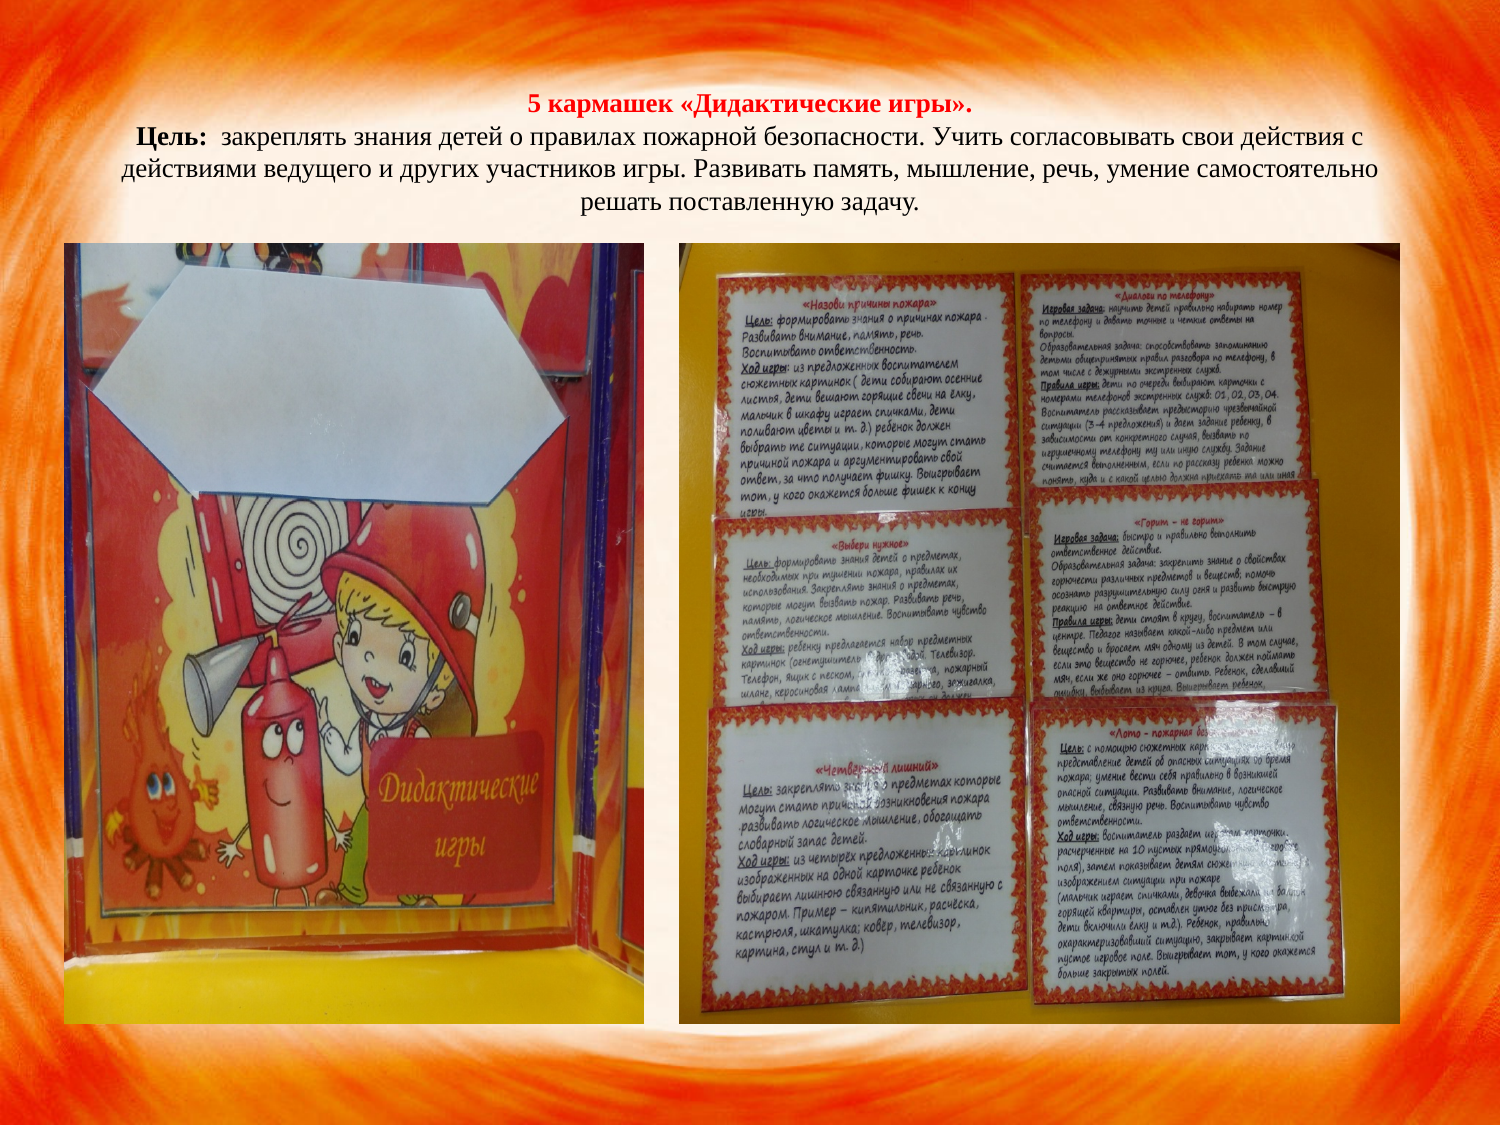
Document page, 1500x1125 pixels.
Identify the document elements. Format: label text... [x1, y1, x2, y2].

picture [0, 0, 1500, 1125]
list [64, 243, 644, 1024]
title 5 кармашек «Дидактические игры». Цель: закреплять знания детей о правилах пожарной безопасности. Учить согласовывать свои действия с действиями ведущего и других участников игры. Развивать память, мышление, речь, умение самостоятельно решать поставленную задачу. [75, 78, 1425, 256]
